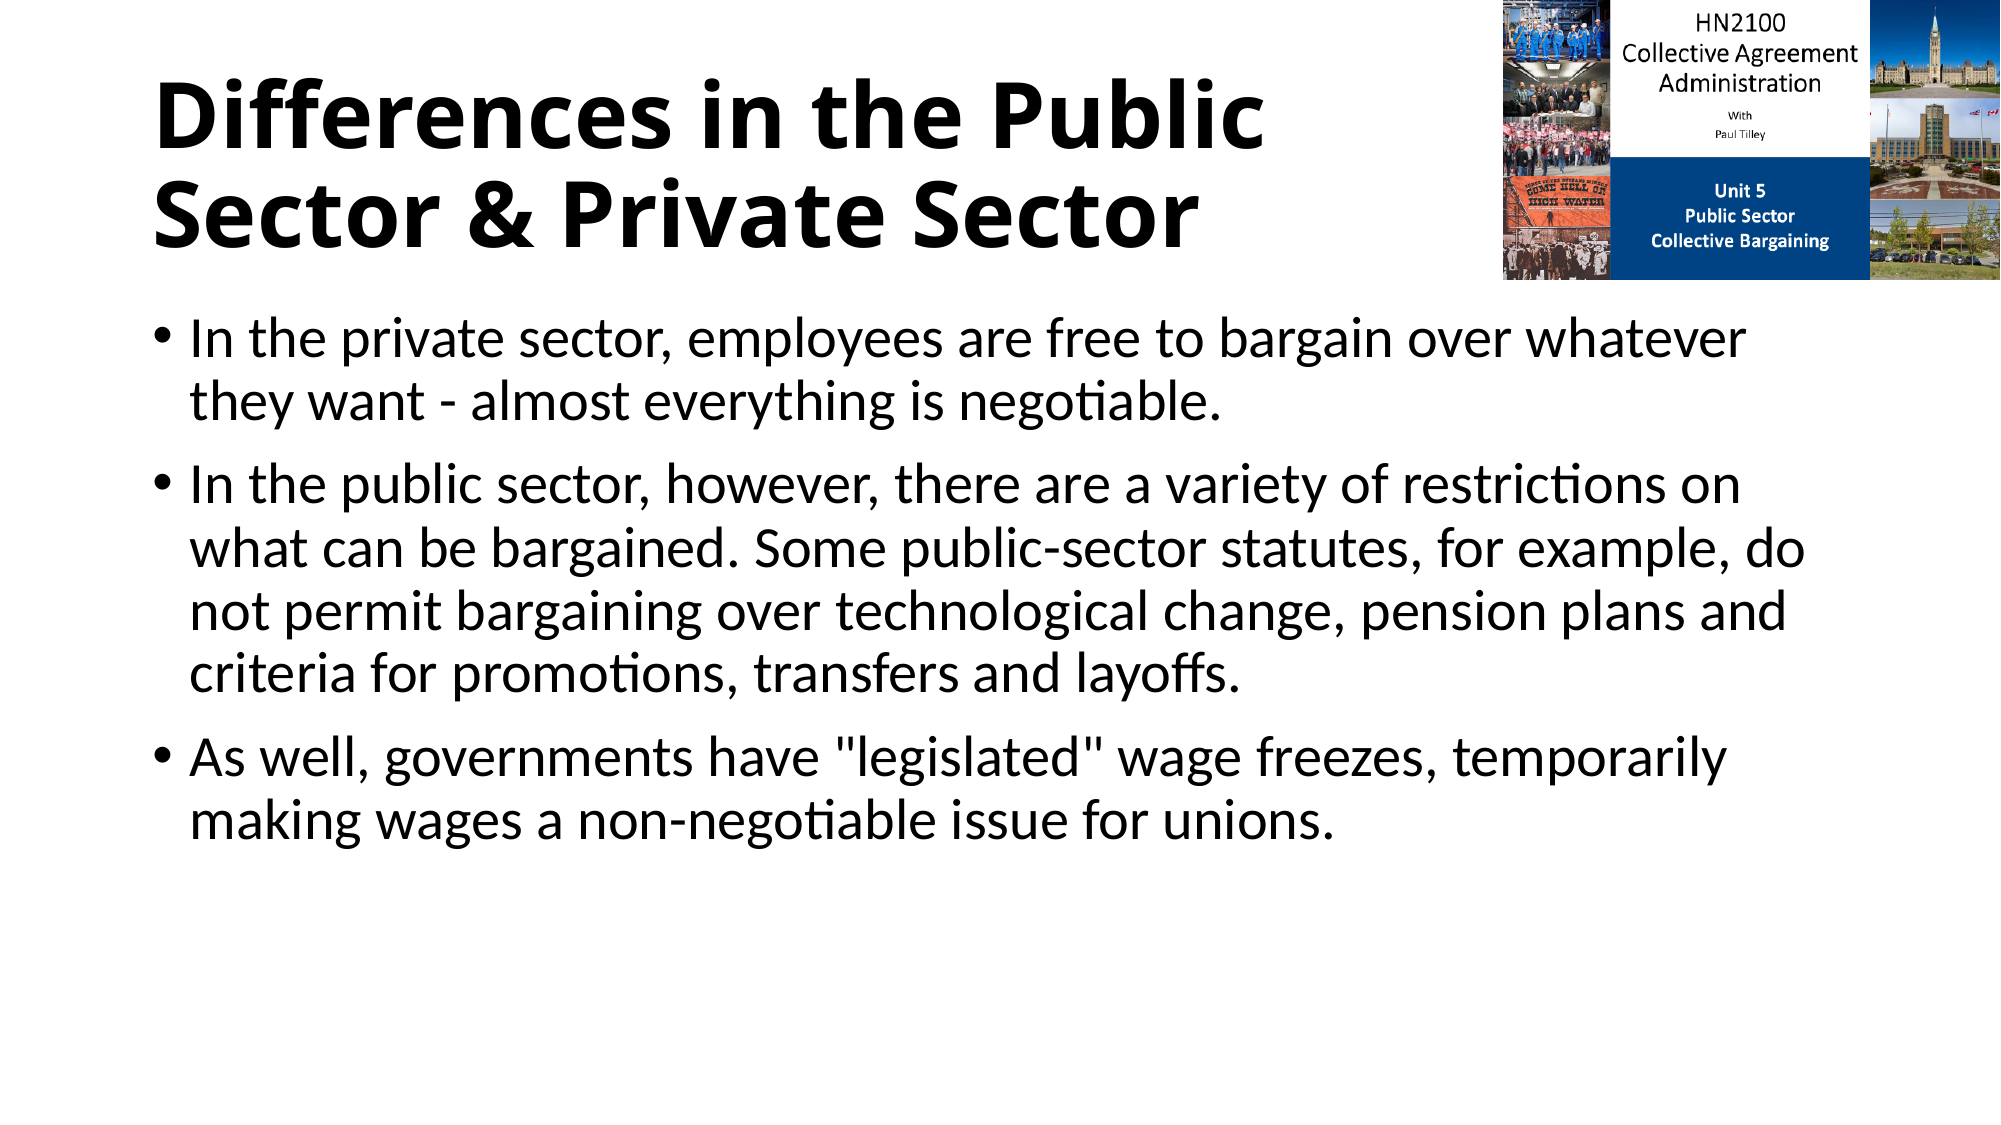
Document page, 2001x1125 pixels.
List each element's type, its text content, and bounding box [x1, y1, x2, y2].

list In the private sector, employees are free to bargain over whatever they want - almost everything is negotiable. In the public sector, however, there are a variety of restrictions on what can be bargained. Some public-sector statutes, for example, do not permit bargaining over technological change, pension plans and criteria for promotions, transfers and layoffs. As well, governments have "legislated" wage freezes, temporarily making wages a non-negotiable issue for unions. [137, 299, 1863, 1014]
picture [1503, 0, 2000, 280]
title Differences in the Public Sector & Private Sector [137, 59, 1503, 278]
